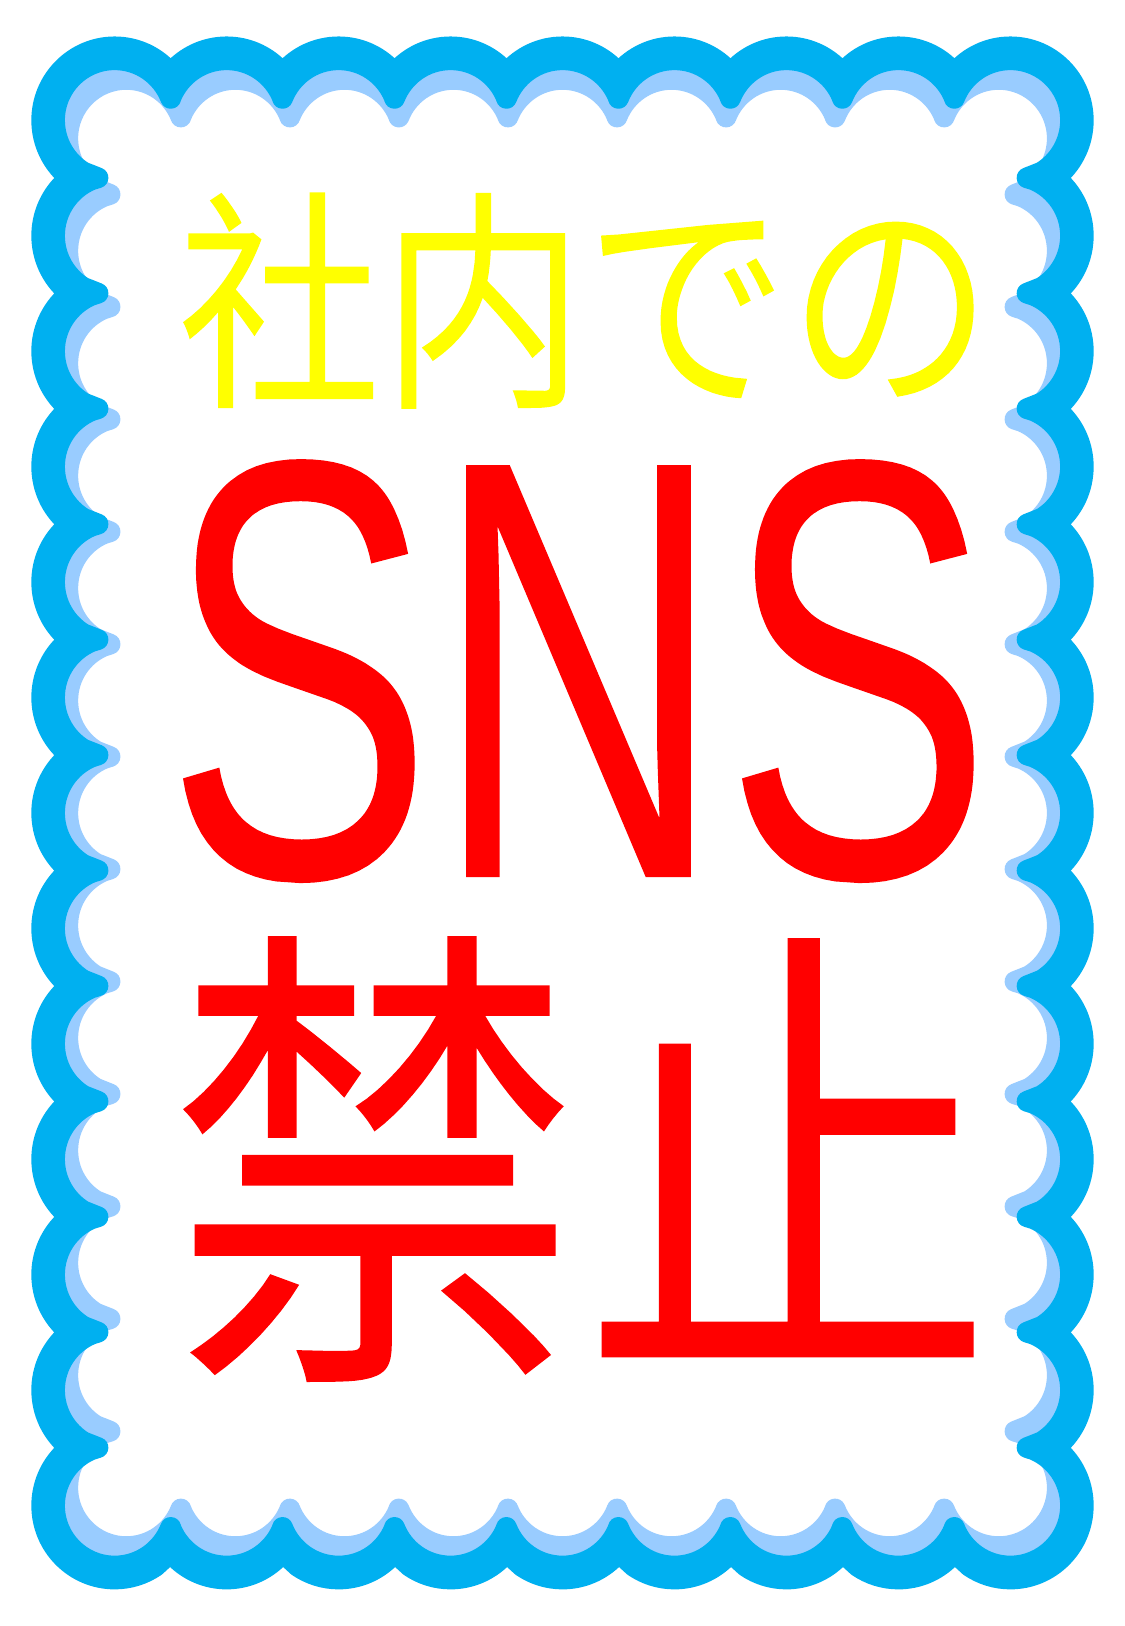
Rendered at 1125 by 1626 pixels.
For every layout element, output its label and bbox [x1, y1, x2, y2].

text_box [41, 46, 1084, 1580]
text_box [182, 458, 974, 1383]
